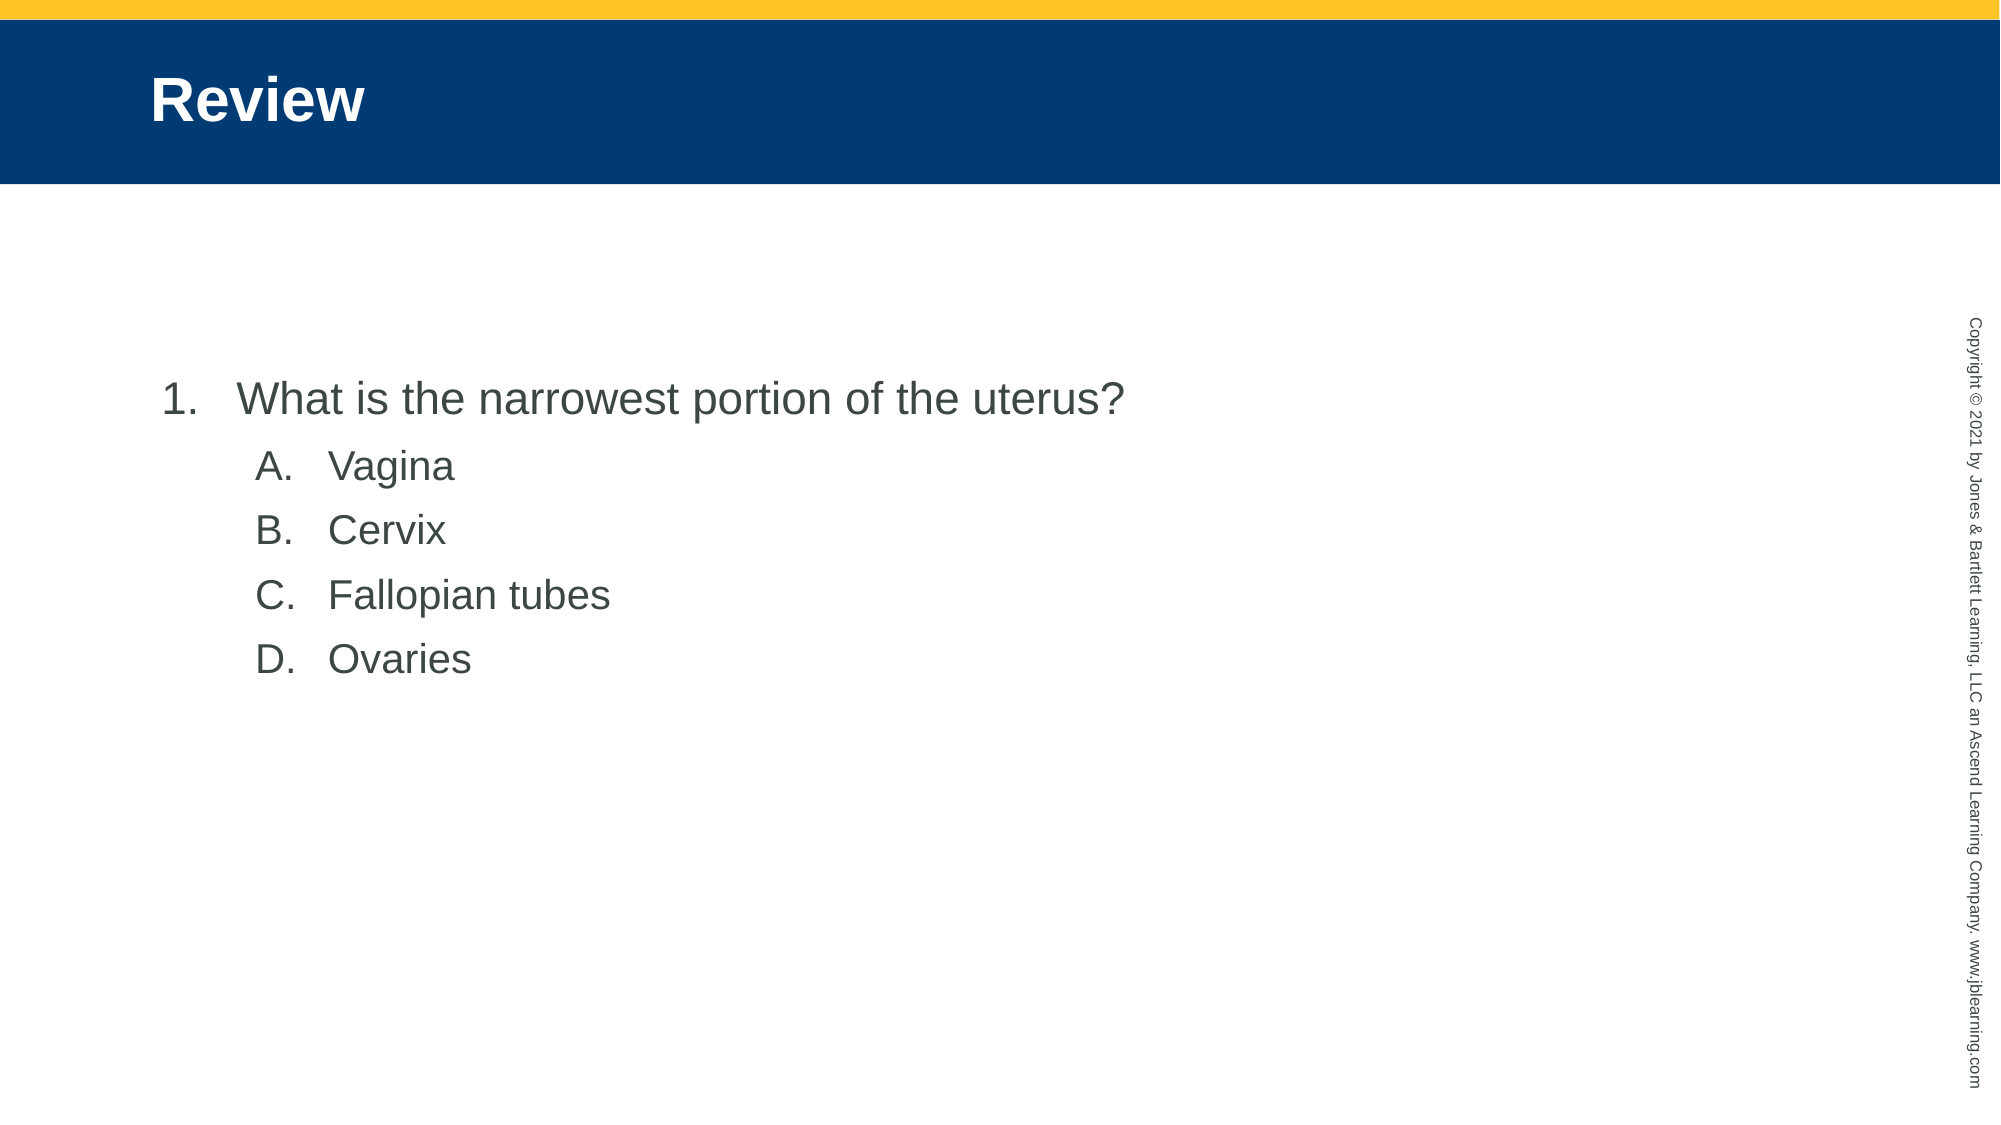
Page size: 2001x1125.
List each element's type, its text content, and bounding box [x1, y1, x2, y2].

list What is the narrowest portion of the uterus? Vagina Cervix Fallopian tubes Ovaries [146, 361, 1859, 1016]
title Review [0, 19, 2000, 185]
